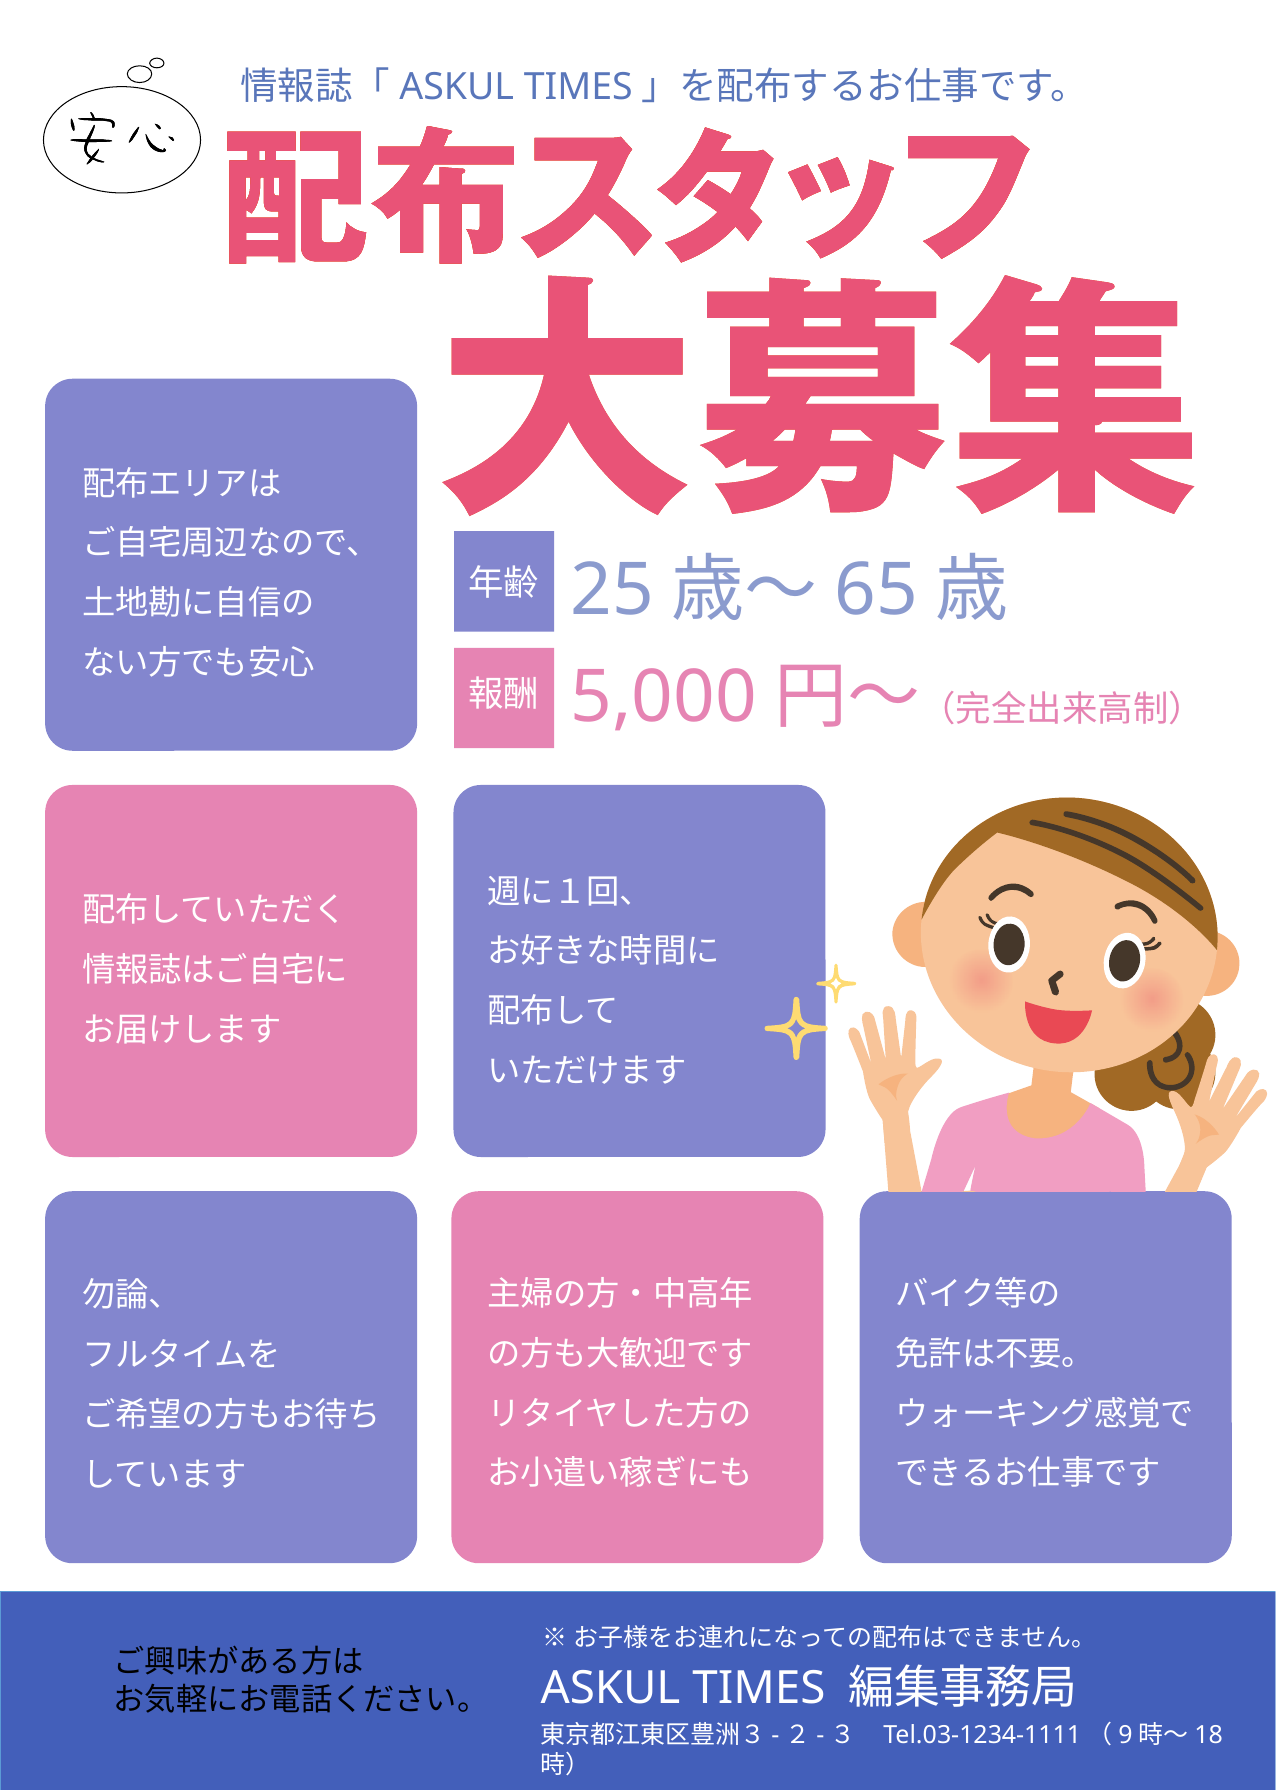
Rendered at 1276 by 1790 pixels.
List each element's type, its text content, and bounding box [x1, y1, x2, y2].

text_box 年齢 [450, 552, 555, 611]
text_box [454, 722, 555, 749]
text_box 主婦の方・中高年 の方も大歓迎です リタイヤした方の お小遣い稼ぎにも [472, 1244, 810, 1499]
text_box ※お子様をお連れになっての配布はできません。 [528, 1614, 1256, 1659]
text_box [44, 1190, 418, 1564]
text_box [454, 611, 555, 632]
text_box [450, 1190, 824, 1564]
text_box 配布エリアは ご自宅周辺なので、 土地勘に自信の ない方でも安心 [67, 434, 405, 689]
text_box [44, 784, 418, 1158]
text_box ご興味がある方は お気軽にお電話ください。 [98, 1634, 515, 1724]
text_box [454, 531, 555, 552]
text_box [44, 378, 418, 752]
text_box 25歳～65歳 [555, 534, 1222, 637]
text_box 配布していただく 情報誌はご自宅に お届けします [67, 860, 405, 1055]
text_box 情報誌「ASKUL TIMES」を配布するお仕事です。 [222, 54, 1069, 115]
text_box 5,000円～（完全出来高制） [555, 641, 1222, 744]
text_box [859, 1192, 1233, 1564]
text_box ASKUL TIMES 編集事務局 東京都江東区豊洲３-２-３ Tel.03-1234-1111（9時～18時） [525, 1650, 1245, 1787]
picture [727, 772, 1276, 1192]
text_box [454, 647, 555, 664]
text_box [452, 784, 727, 1158]
text_box [0, 1591, 1276, 1790]
picture [42, 57, 202, 194]
picture [227, 126, 1195, 517]
text_box 報酬 [450, 664, 555, 722]
text_box 週に１回、 お好きな時間に 配布して いただけます [472, 842, 727, 1097]
text_box 勿論、 フルタイムを ご希望の方もお待ち しています [67, 1246, 405, 1501]
text_box バイク等の 免許は不要。 ウォーキング感覚で できるお仕事です [881, 1244, 1219, 1499]
